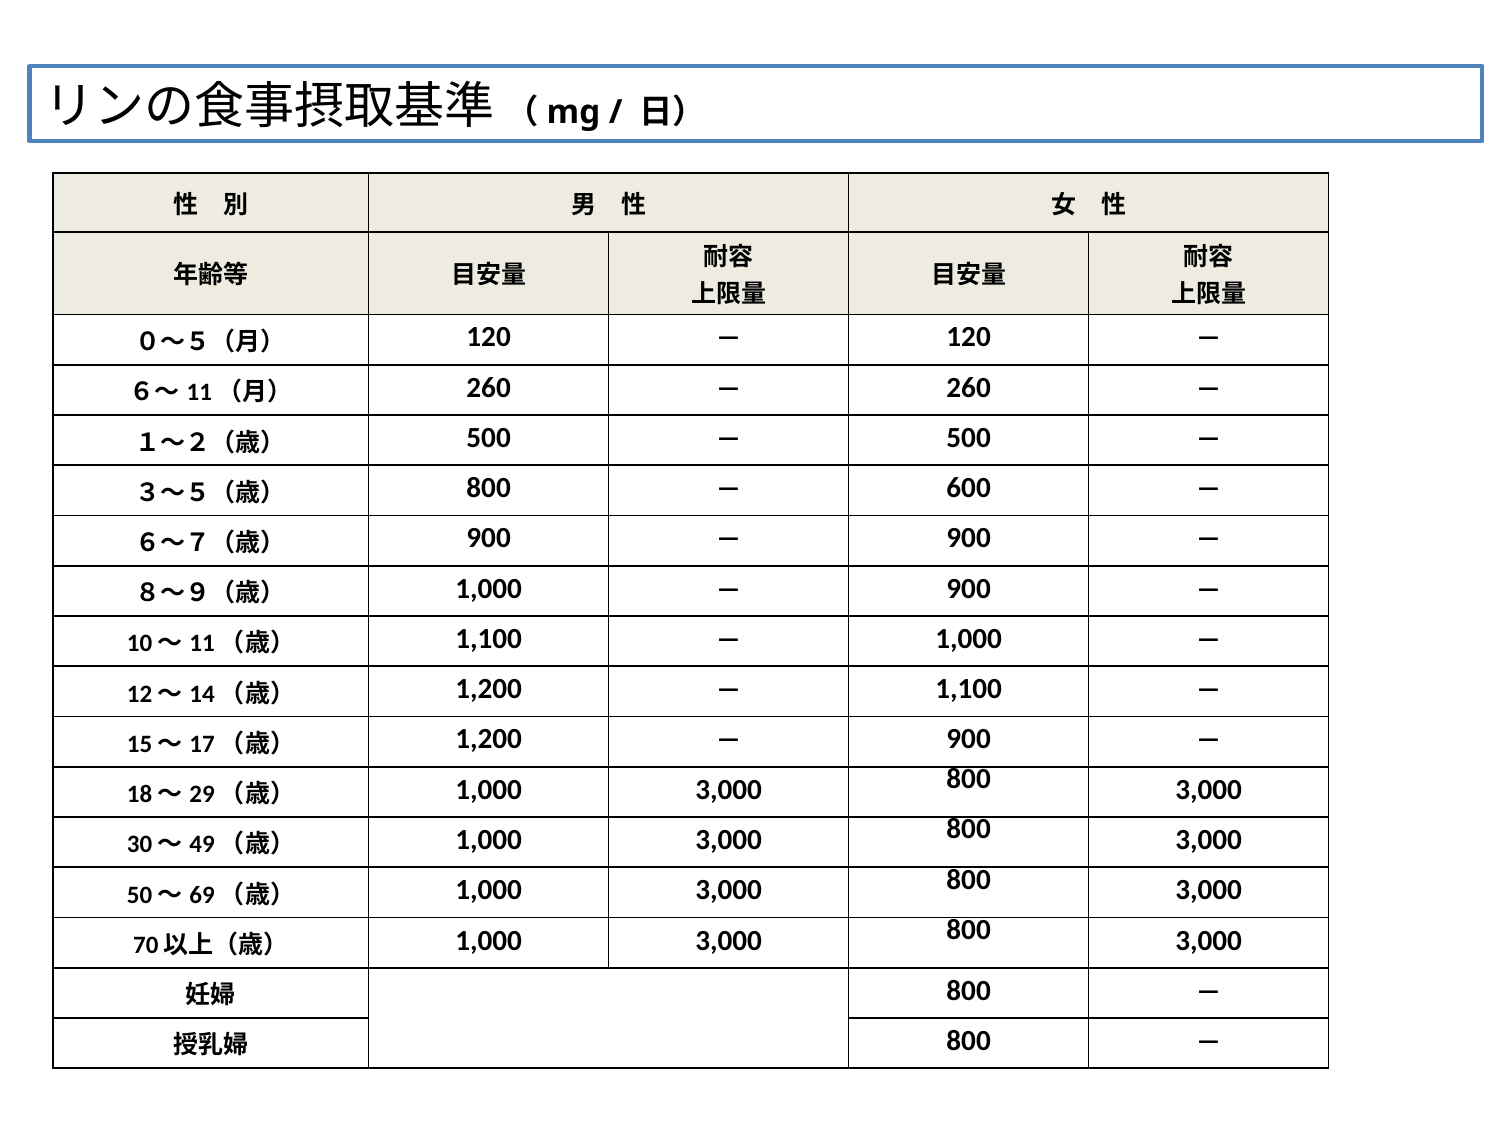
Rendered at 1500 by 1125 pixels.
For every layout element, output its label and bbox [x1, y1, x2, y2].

table_cell [54, 416, 368, 464]
table_cell [849, 1019, 1088, 1067]
table_cell [54, 233, 368, 314]
table_cell [1089, 1019, 1328, 1067]
table_cell [609, 617, 848, 665]
table_cell [54, 567, 368, 615]
table_cell [54, 315, 368, 364]
table_cell [369, 717, 608, 766]
table_cell [609, 868, 848, 917]
table_cell [609, 717, 848, 766]
table_cell [54, 1019, 368, 1067]
table_cell [849, 233, 1088, 314]
table_cell [1089, 617, 1328, 665]
table_cell [54, 969, 368, 1017]
table_cell [609, 918, 848, 967]
table_cell [1089, 768, 1328, 816]
table_cell [369, 969, 848, 1067]
table_cell [609, 567, 848, 615]
table_header [849, 174, 1328, 231]
table_cell [849, 617, 1088, 665]
table_cell [609, 233, 848, 314]
table_cell [609, 366, 848, 414]
table_cell [369, 315, 608, 364]
table_cell [609, 315, 848, 364]
table_cell [54, 818, 368, 866]
table_cell [609, 667, 848, 716]
table_cell [369, 233, 608, 314]
table_cell [849, 366, 1088, 414]
table_cell [1089, 466, 1328, 515]
text_box [27, 64, 1484, 143]
table_cell [849, 516, 1088, 565]
table_cell [849, 717, 1088, 766]
table_cell [369, 818, 608, 866]
table_cell [849, 768, 1088, 816]
table_cell [369, 918, 608, 967]
table_cell [1089, 315, 1328, 364]
table_cell [54, 516, 368, 565]
table_cell [369, 667, 608, 716]
table_cell [849, 416, 1088, 464]
table_cell [1089, 969, 1328, 1017]
table_cell [369, 466, 608, 515]
table_cell [609, 818, 848, 866]
table_cell [609, 416, 848, 464]
table_cell [1089, 416, 1328, 464]
table_cell [849, 868, 1088, 917]
table_cell [1089, 233, 1328, 314]
table_cell [849, 466, 1088, 515]
table_header [54, 174, 368, 231]
table_cell [1089, 918, 1328, 967]
table_header [369, 174, 848, 231]
table_cell [849, 918, 1088, 967]
table_cell [369, 567, 608, 615]
table_cell [1089, 818, 1328, 866]
table_cell [54, 466, 368, 515]
table_cell [849, 667, 1088, 716]
table_cell [849, 969, 1088, 1017]
table_cell [849, 567, 1088, 615]
table_cell [1089, 516, 1328, 565]
table_cell [369, 768, 608, 816]
table_cell [1089, 868, 1328, 917]
table_cell [1089, 366, 1328, 414]
table_cell [54, 768, 368, 816]
table_cell [849, 315, 1088, 364]
table_cell [609, 516, 848, 565]
table_cell [369, 617, 608, 665]
table_cell [1089, 717, 1328, 766]
table_cell [849, 818, 1088, 866]
table_cell [369, 516, 608, 565]
table_cell [54, 667, 368, 716]
table_cell [54, 617, 368, 665]
table_cell [54, 918, 368, 967]
table_cell [54, 868, 368, 917]
table_cell [369, 868, 608, 917]
table_cell [54, 366, 368, 414]
table_cell [1089, 567, 1328, 615]
table_cell [54, 717, 368, 766]
table_cell [609, 768, 848, 816]
table_cell [369, 416, 608, 464]
table_cell [609, 466, 848, 515]
table_cell [369, 366, 608, 414]
table_cell [1089, 667, 1328, 716]
